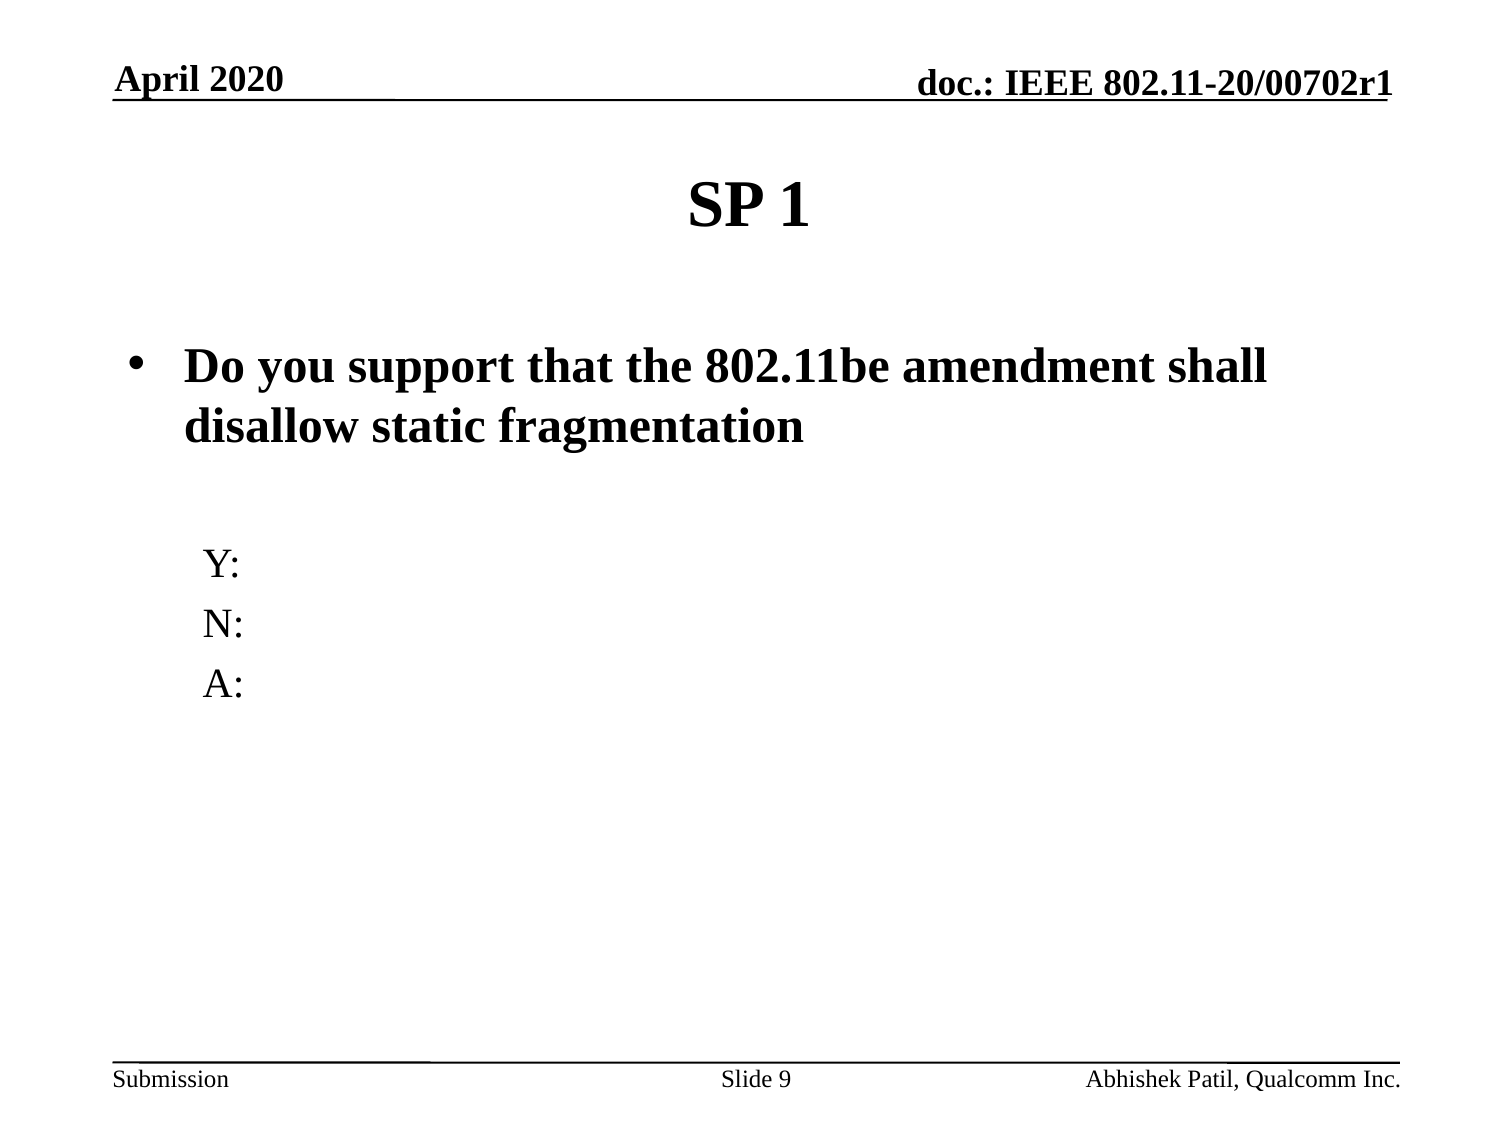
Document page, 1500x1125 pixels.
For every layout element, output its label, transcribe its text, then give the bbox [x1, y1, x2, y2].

slide_number Slide 9 [712, 1061, 800, 1123]
footer Abhishek Patil, Qualcomm Inc. [878, 1061, 1402, 1093]
list Do you support that the 802.11be amendment shall disallow static fragmentation Y: N: A: [112, 324, 1388, 1000]
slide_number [114, 54, 423, 100]
title SP 1 [112, 112, 1388, 288]
